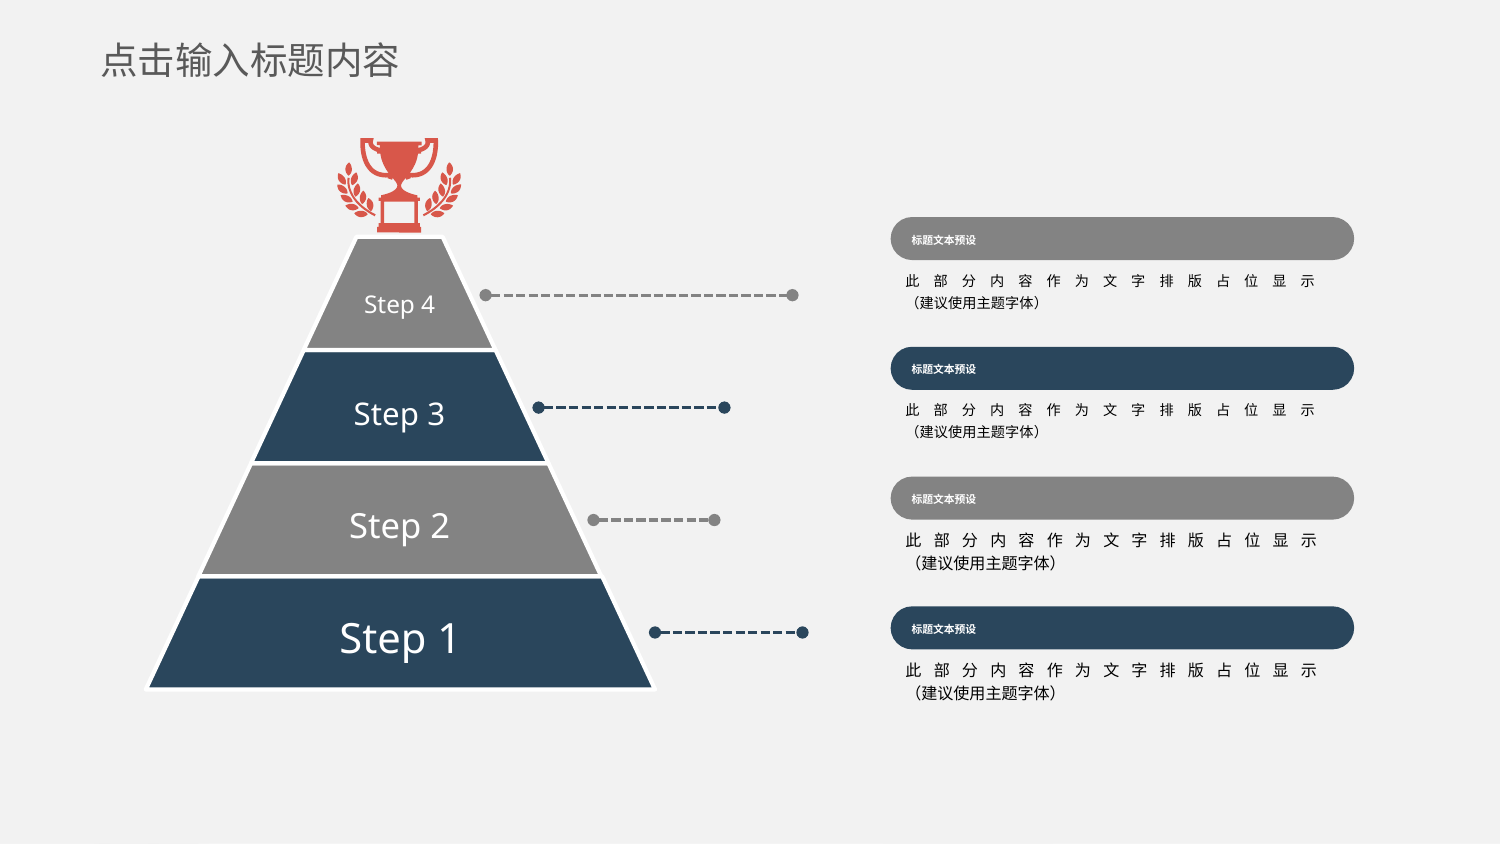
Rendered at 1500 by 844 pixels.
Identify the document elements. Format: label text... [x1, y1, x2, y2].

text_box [890, 216, 1355, 711]
text_box 点击输入标题内容 [100, 28, 450, 91]
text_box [145, 138, 656, 690]
